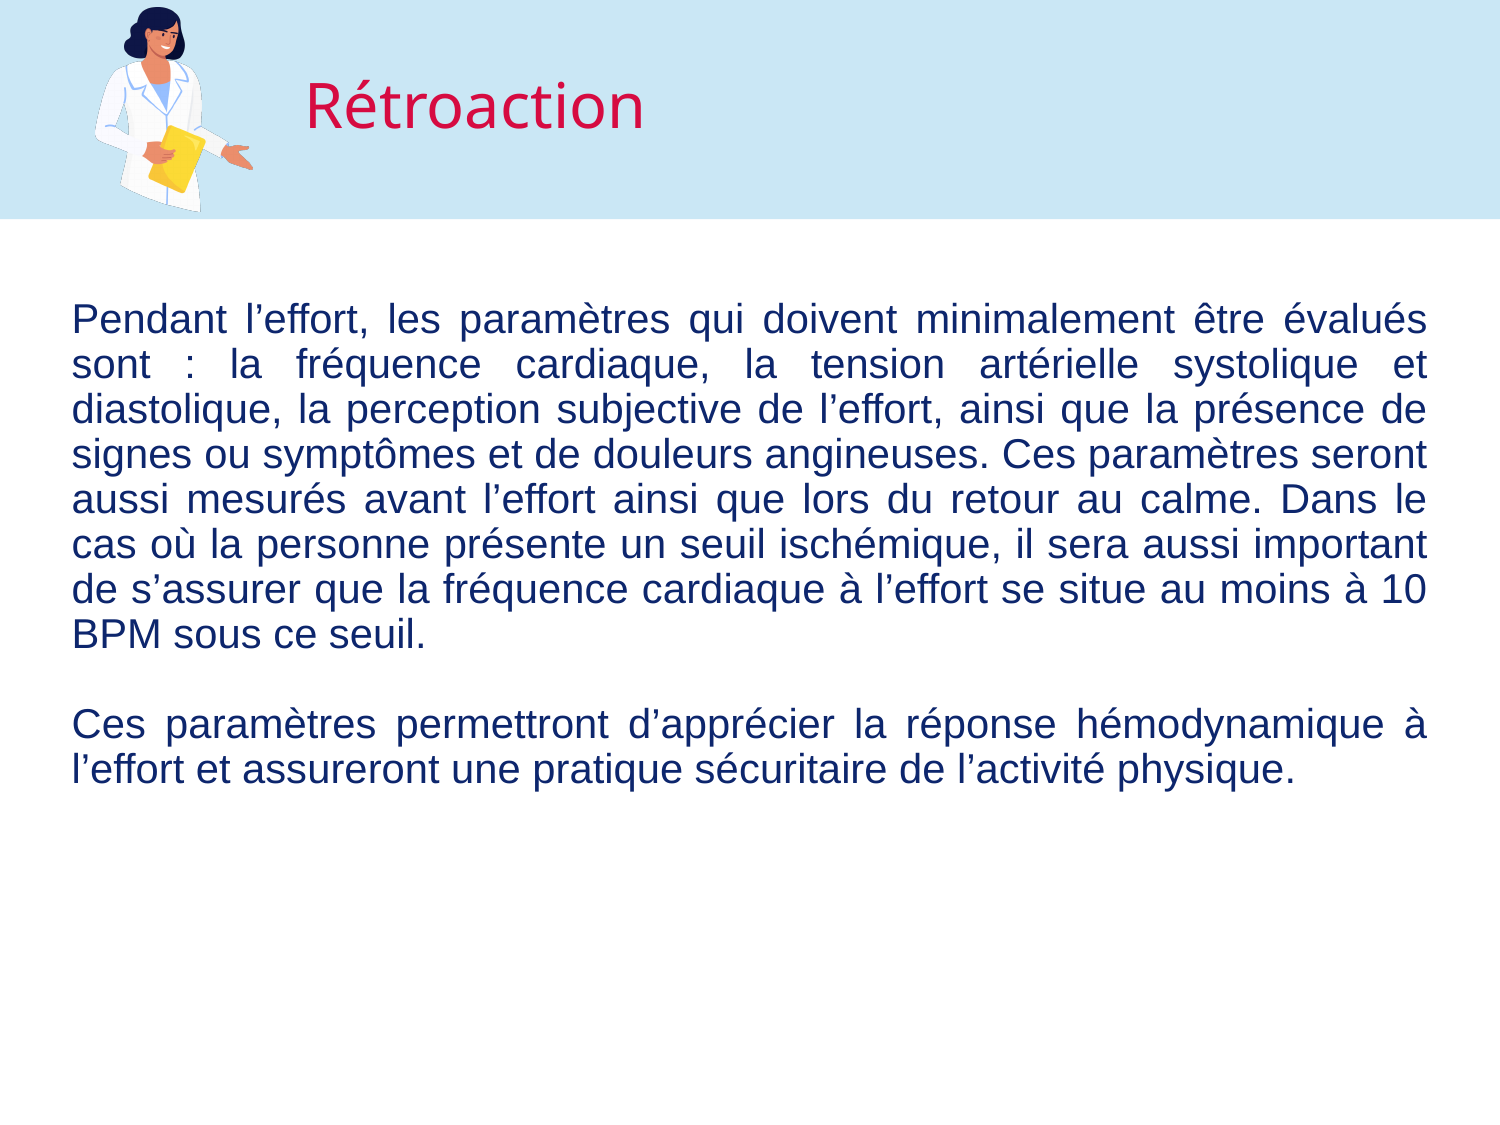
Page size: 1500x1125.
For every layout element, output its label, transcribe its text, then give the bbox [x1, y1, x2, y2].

text_box Pendant l’effort, les paramètres qui doivent minimalement être évalués sont : la fréquence cardiaque, la tension artérielle systolique et diastolique, la perception subjective de l’effort, ainsi que la présence de signes ou symptômes et de douleurs angineuses. Ces paramètres seront aussi mesurés avant l’effort ainsi que lors du retour au calme. Dans le cas où la personne présente un seuil ischémique, il sera aussi important de s’assurer que la fréquence cardiaque à l’effort se situe au moins à 10 BPM sous ce seuil. Ces paramètres permettront d’apprécier la réponse hémodynamique à l’effort et assureront une pratique sécuritaire de l’activité physique. [56, 282, 1444, 843]
title Rétroaction [289, 59, 1397, 160]
picture [95, 7, 253, 212]
